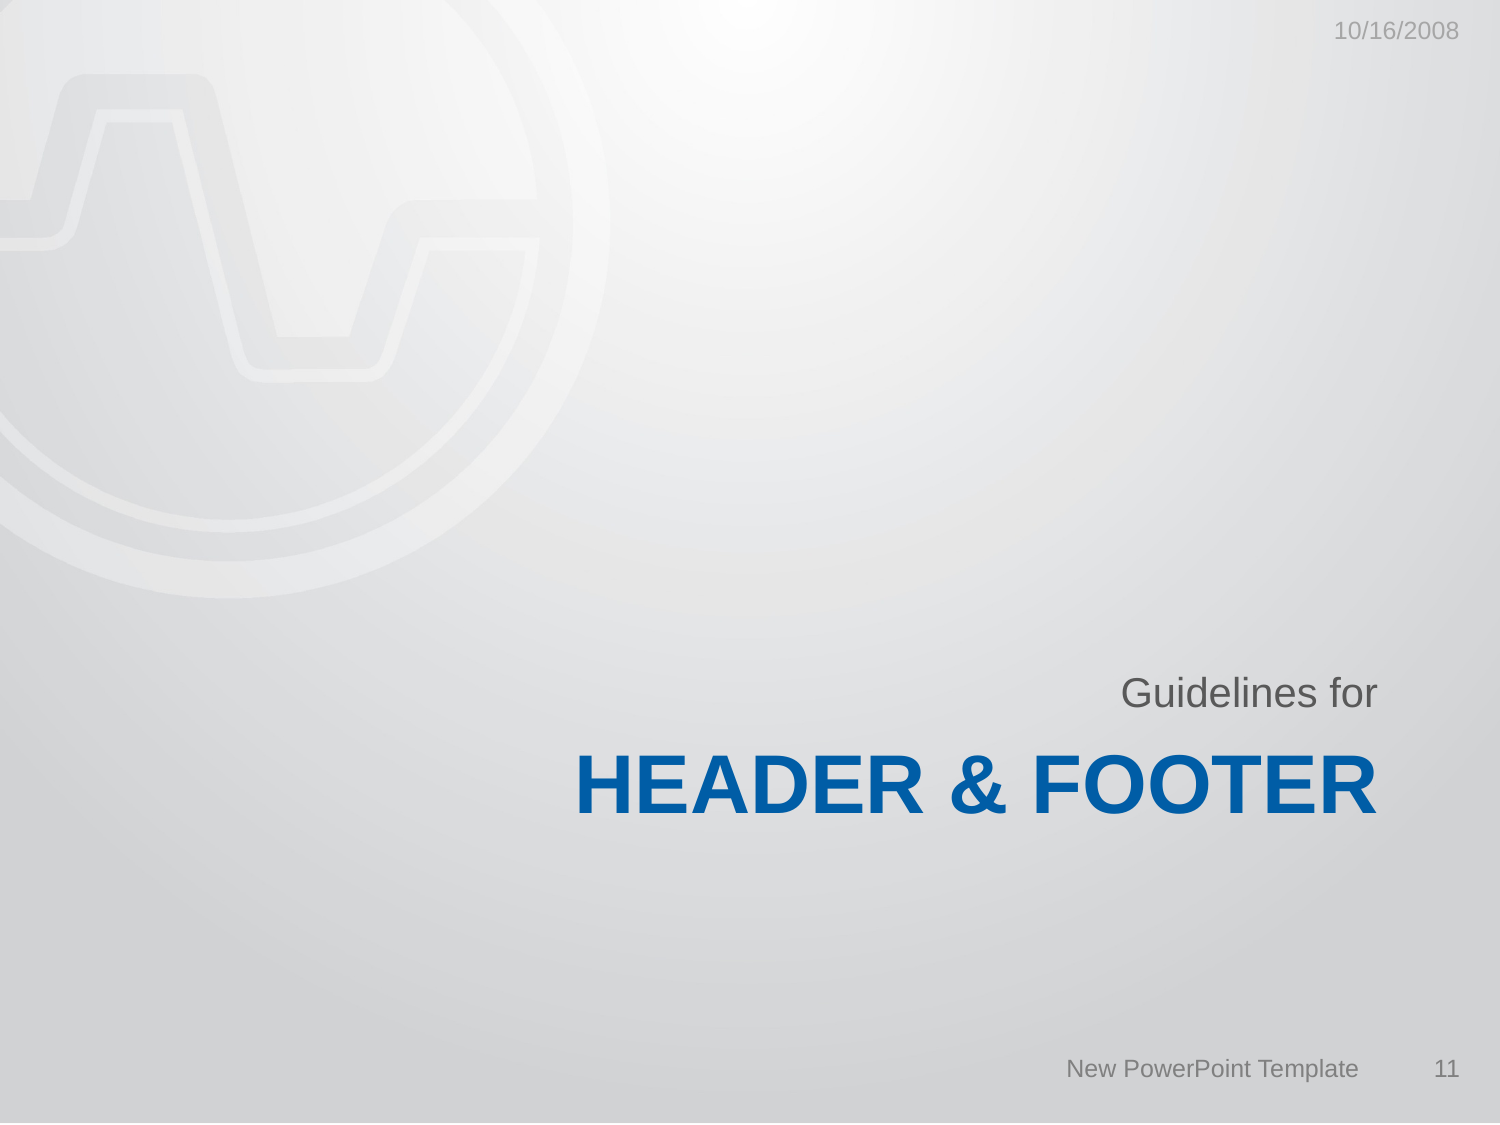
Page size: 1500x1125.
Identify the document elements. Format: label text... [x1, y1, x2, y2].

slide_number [1050, 0, 1475, 60]
list Guidelines for [118, 476, 1394, 723]
slide_number 11 [1387, 1037, 1475, 1098]
title HEADER & FOOTER [118, 723, 1394, 947]
picture [0, 0, 1500, 1125]
footer New PowerPoint Template [525, 1037, 1375, 1098]
